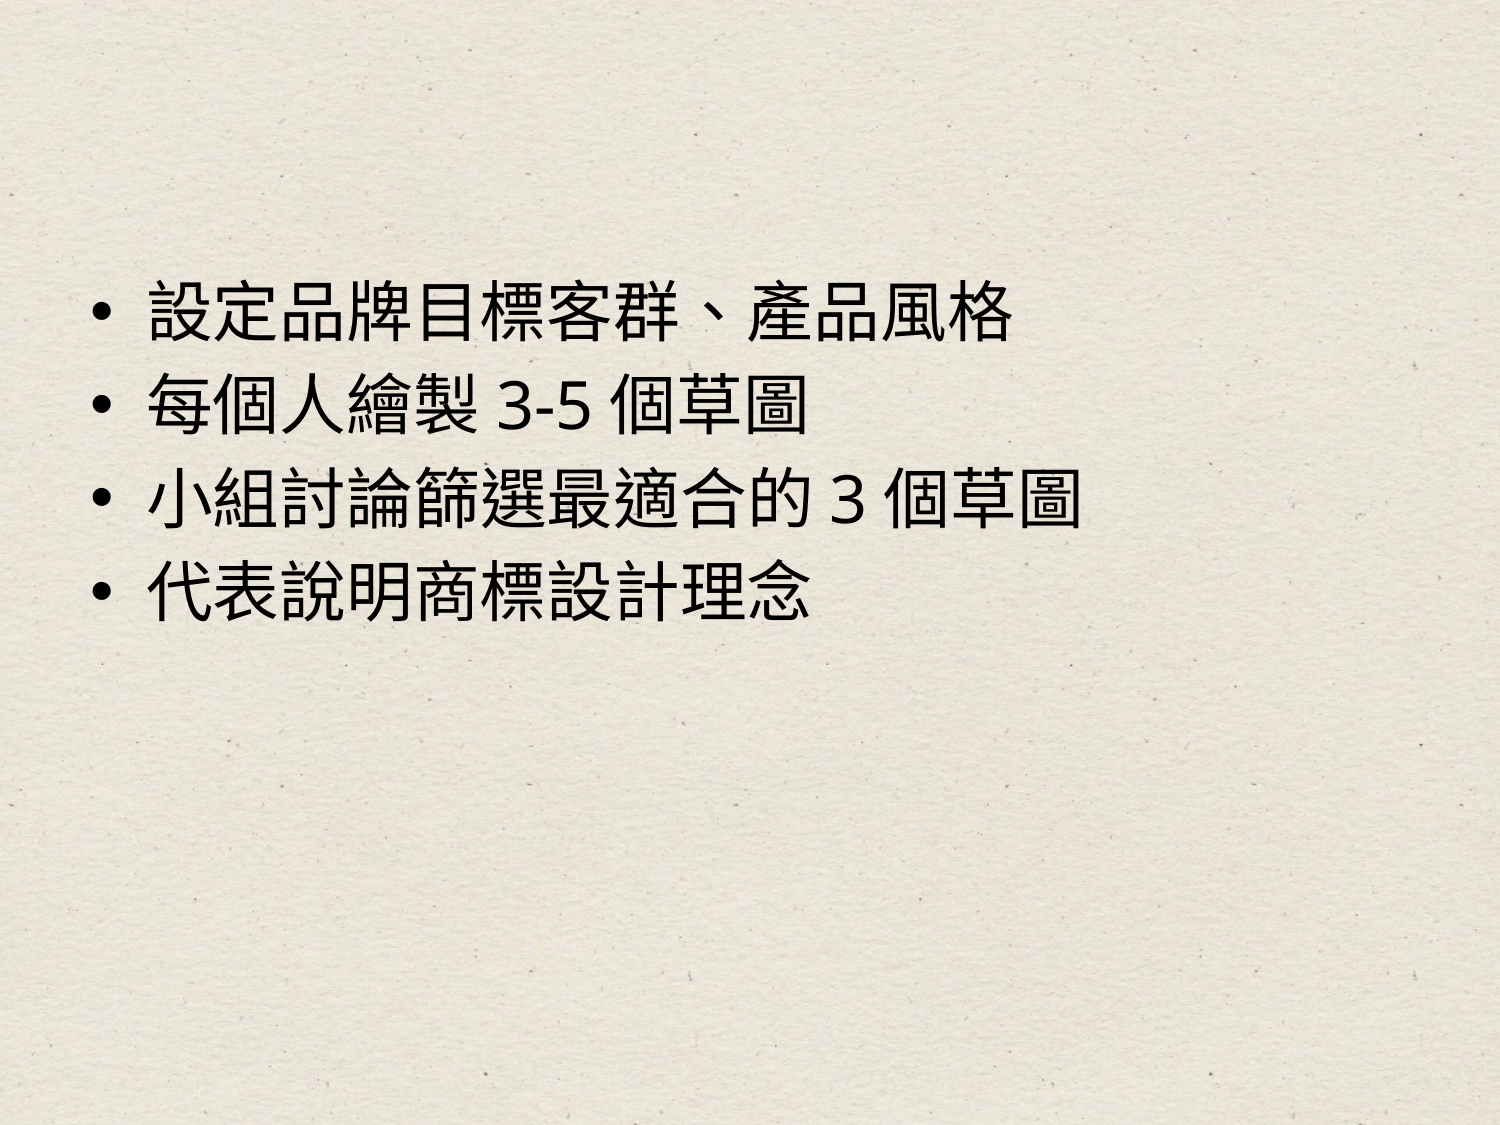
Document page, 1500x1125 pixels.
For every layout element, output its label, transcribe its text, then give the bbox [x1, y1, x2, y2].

list 設定品牌目標客群、產品風格 每個人繪製3-5個草圖 小組討論篩選最適合的3個草圖 代表說明商標設計理念 [75, 262, 1425, 1005]
picture [0, 0, 1500, 1125]
